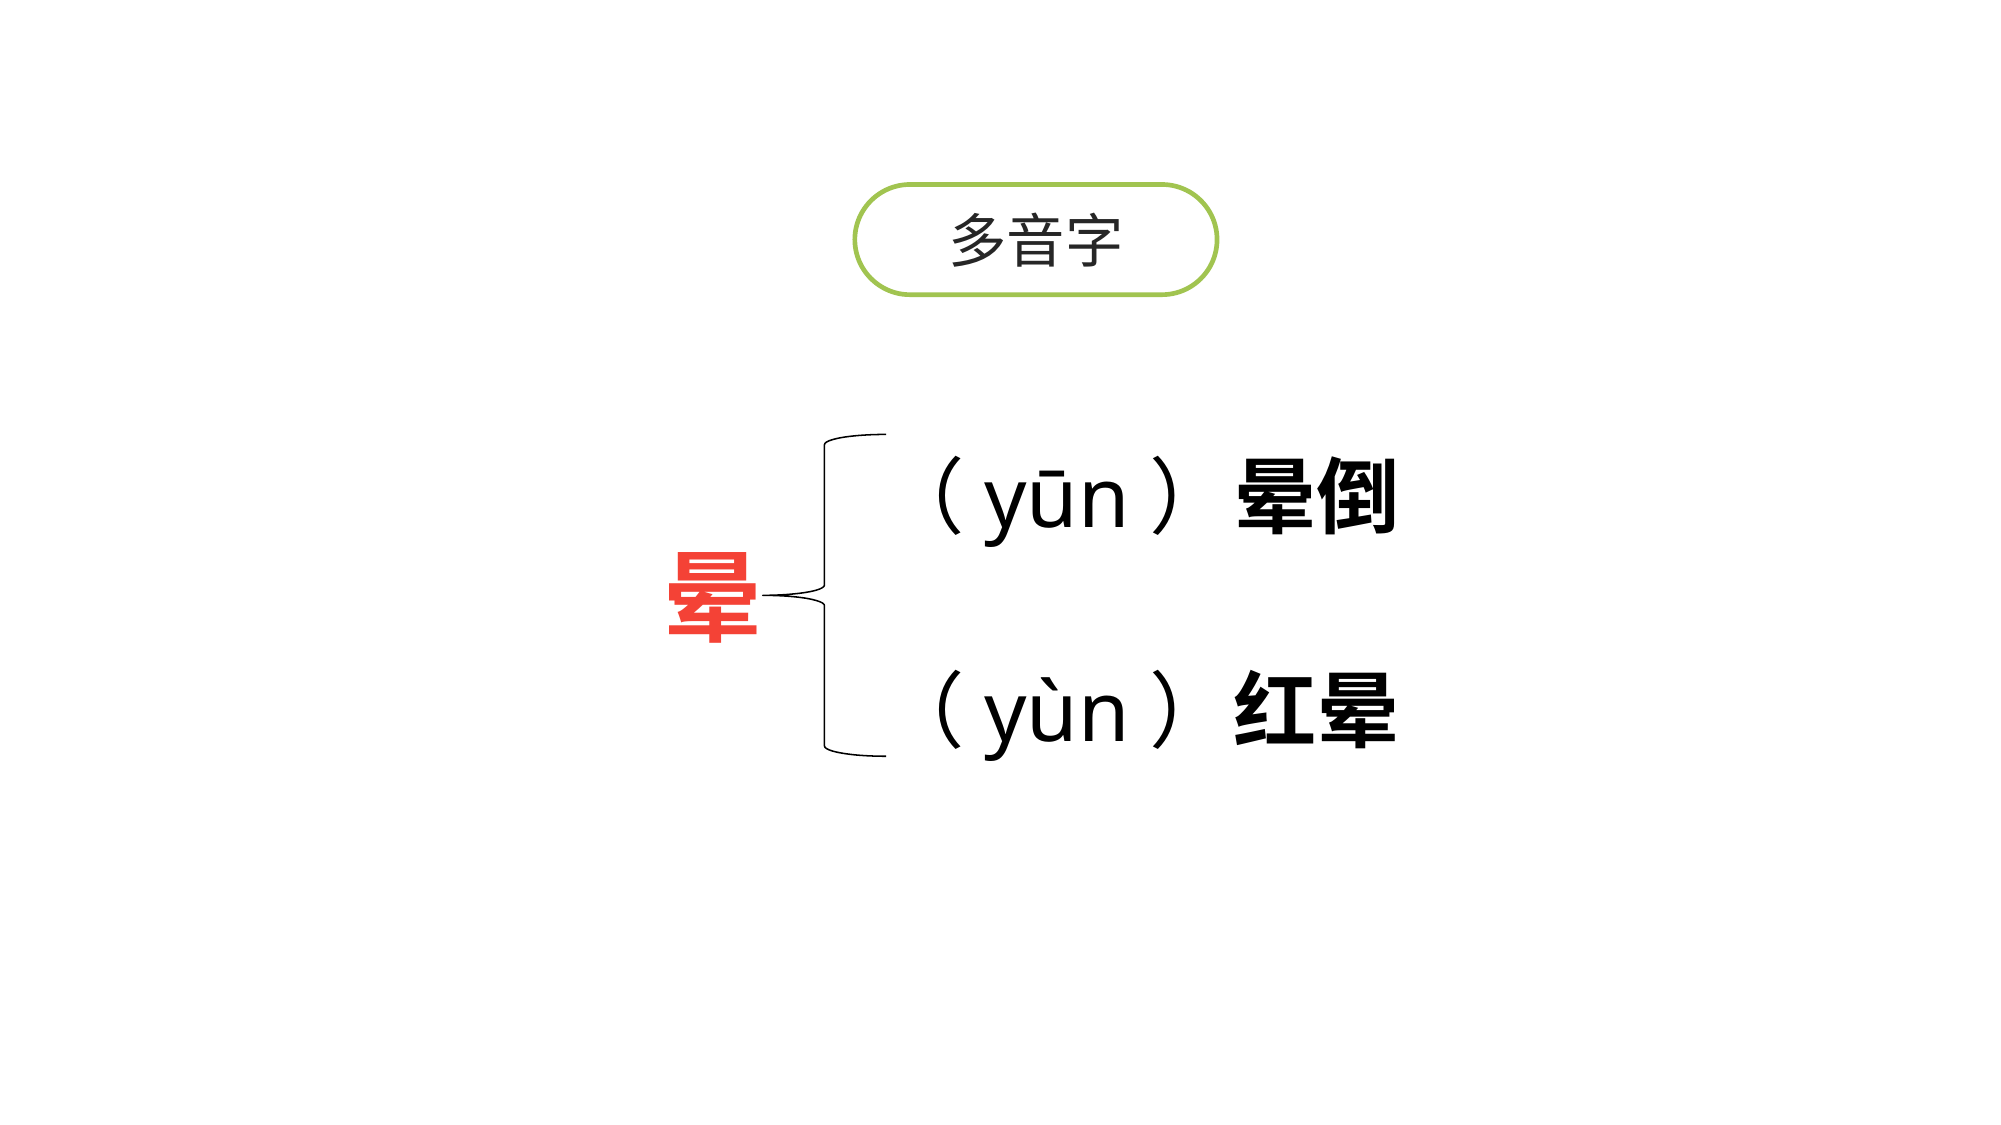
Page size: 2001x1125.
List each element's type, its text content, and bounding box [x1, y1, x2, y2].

text_box 晕 [648, 527, 786, 663]
text_box [761, 433, 887, 757]
text_box （yùn）红晕 [866, 651, 1489, 766]
text_box 多音字 [852, 182, 1220, 297]
text_box （yūn）晕倒 [866, 437, 1436, 552]
